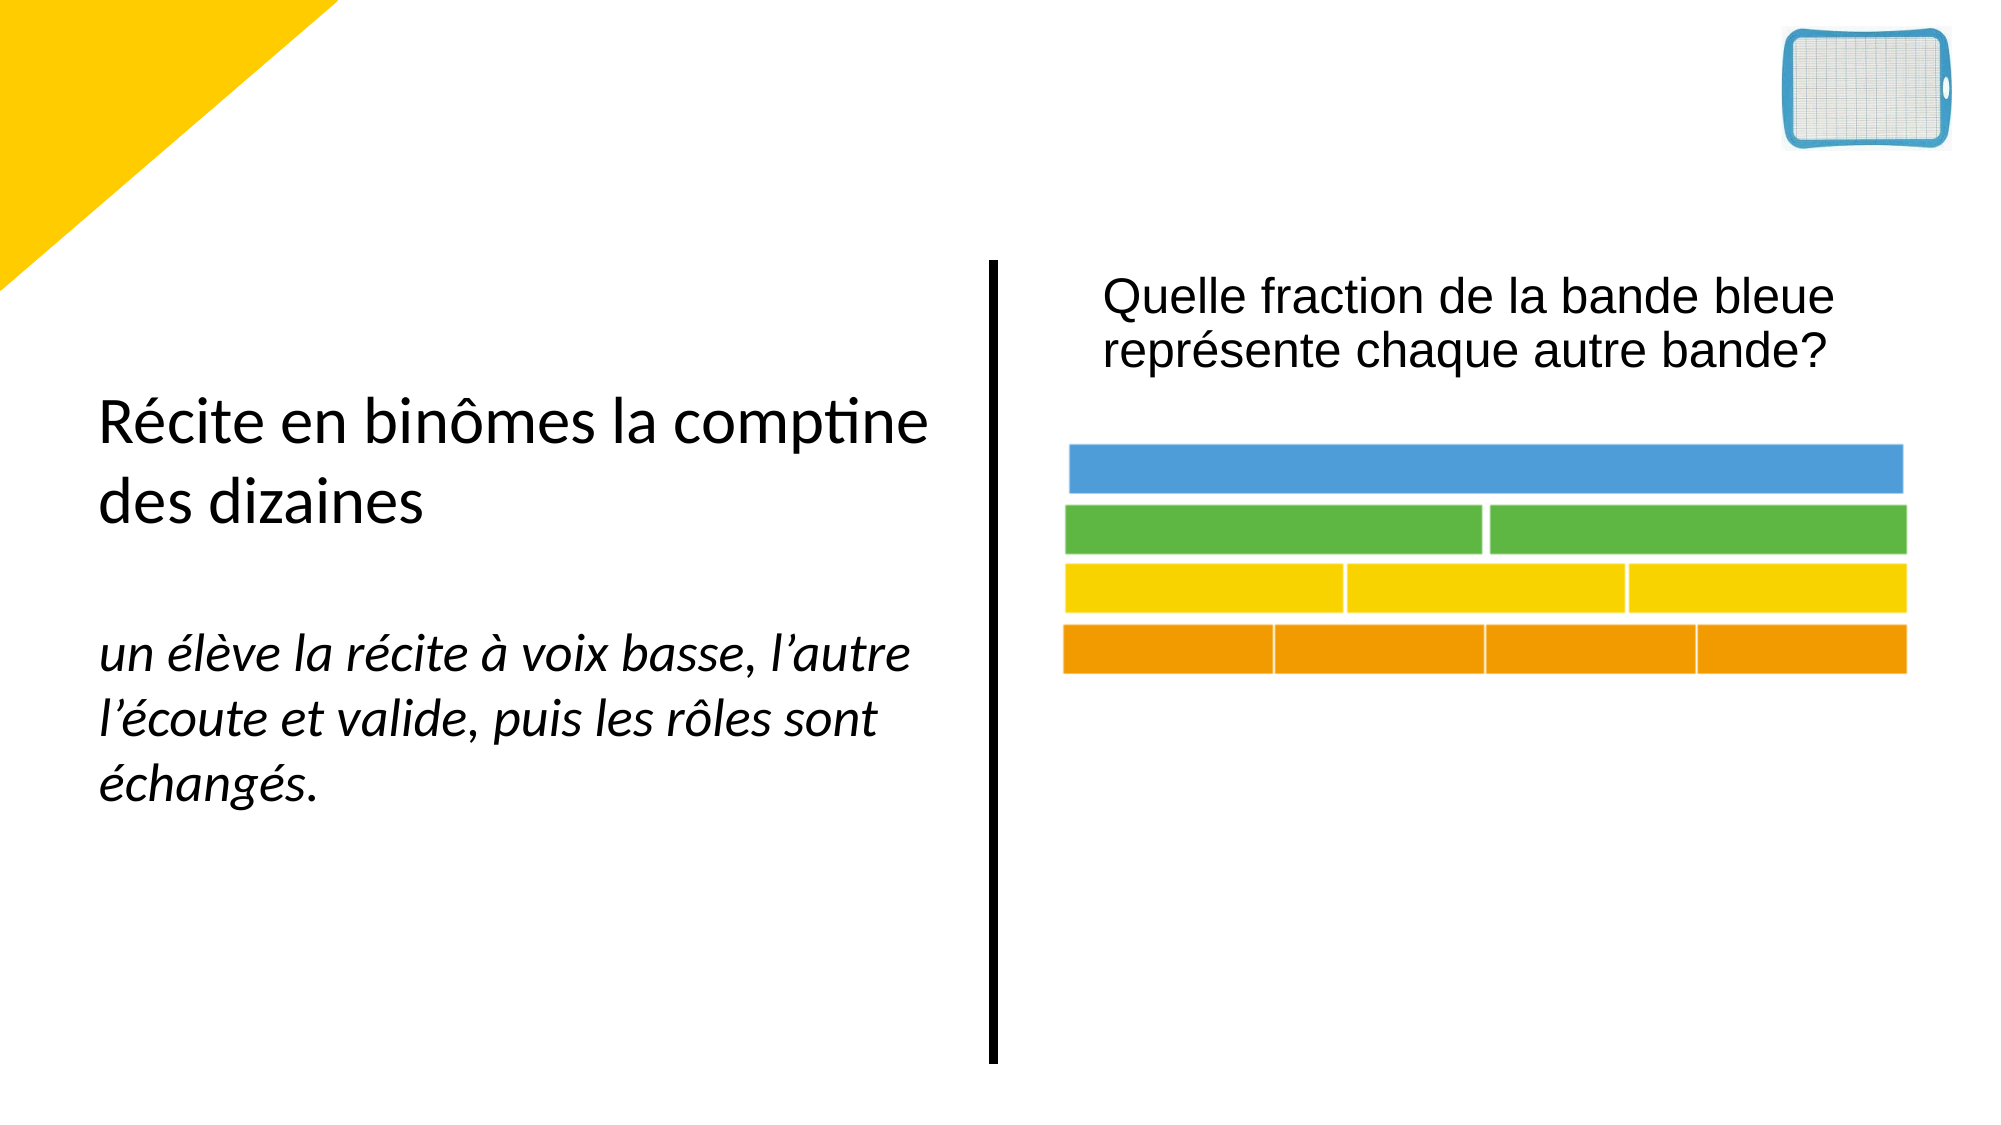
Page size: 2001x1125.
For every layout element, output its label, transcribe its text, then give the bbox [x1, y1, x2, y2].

picture [1057, 118, 1923, 987]
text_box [0, 0, 337, 290]
picture [1781, 26, 1952, 151]
text_box Quelle fraction de la bande bleue représente chaque autre bande? [1615, 201, 1891, 426]
text_box Récite en binômes la comptine des dizaines un élève la récite à voix basse, l’autre l’écoute et valide, puis les rôles sont échangés. [84, 369, 963, 820]
text_box Quelle fraction de la bande bleue représente chaque autre bande? [1087, 201, 1363, 426]
